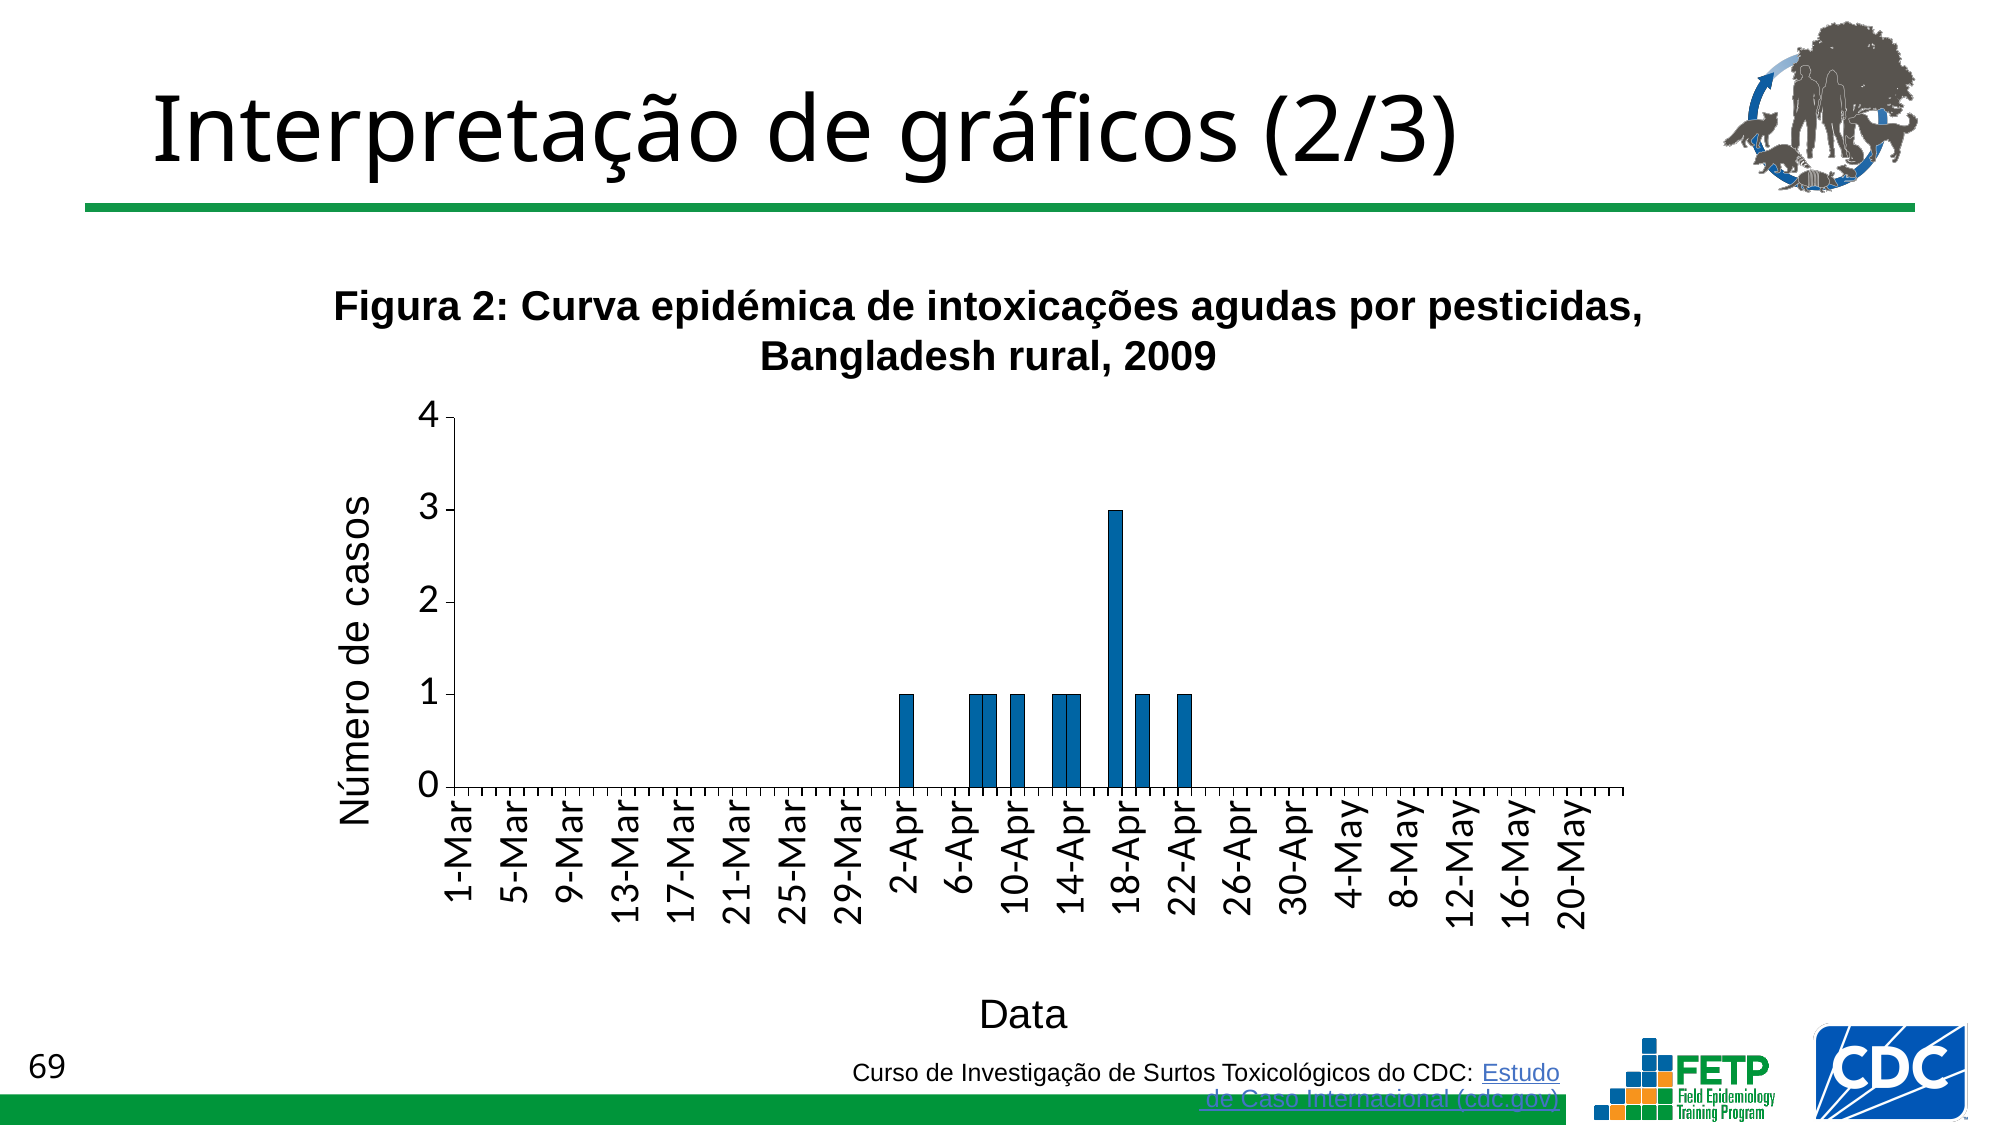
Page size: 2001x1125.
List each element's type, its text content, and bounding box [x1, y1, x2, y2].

title Interpretação de gráficos (2/3) [137, 75, 1717, 207]
chart [1242, 1096, 1247, 1106]
text_box Curso de Investigação de Surtos Toxicológicos do CDC: Estudo de Caso Internacional (cdc.gov) [481, 1052, 1576, 1096]
picture [1813, 1023, 1968, 1122]
picture [1717, 20, 1919, 222]
chart [292, 383, 1651, 1050]
picture [1594, 1038, 1775, 1122]
text_box Figura 2: Curva epidémica de intoxicações agudas por pesticidas, Bangladesh rural, 2009 [292, 271, 1685, 418]
